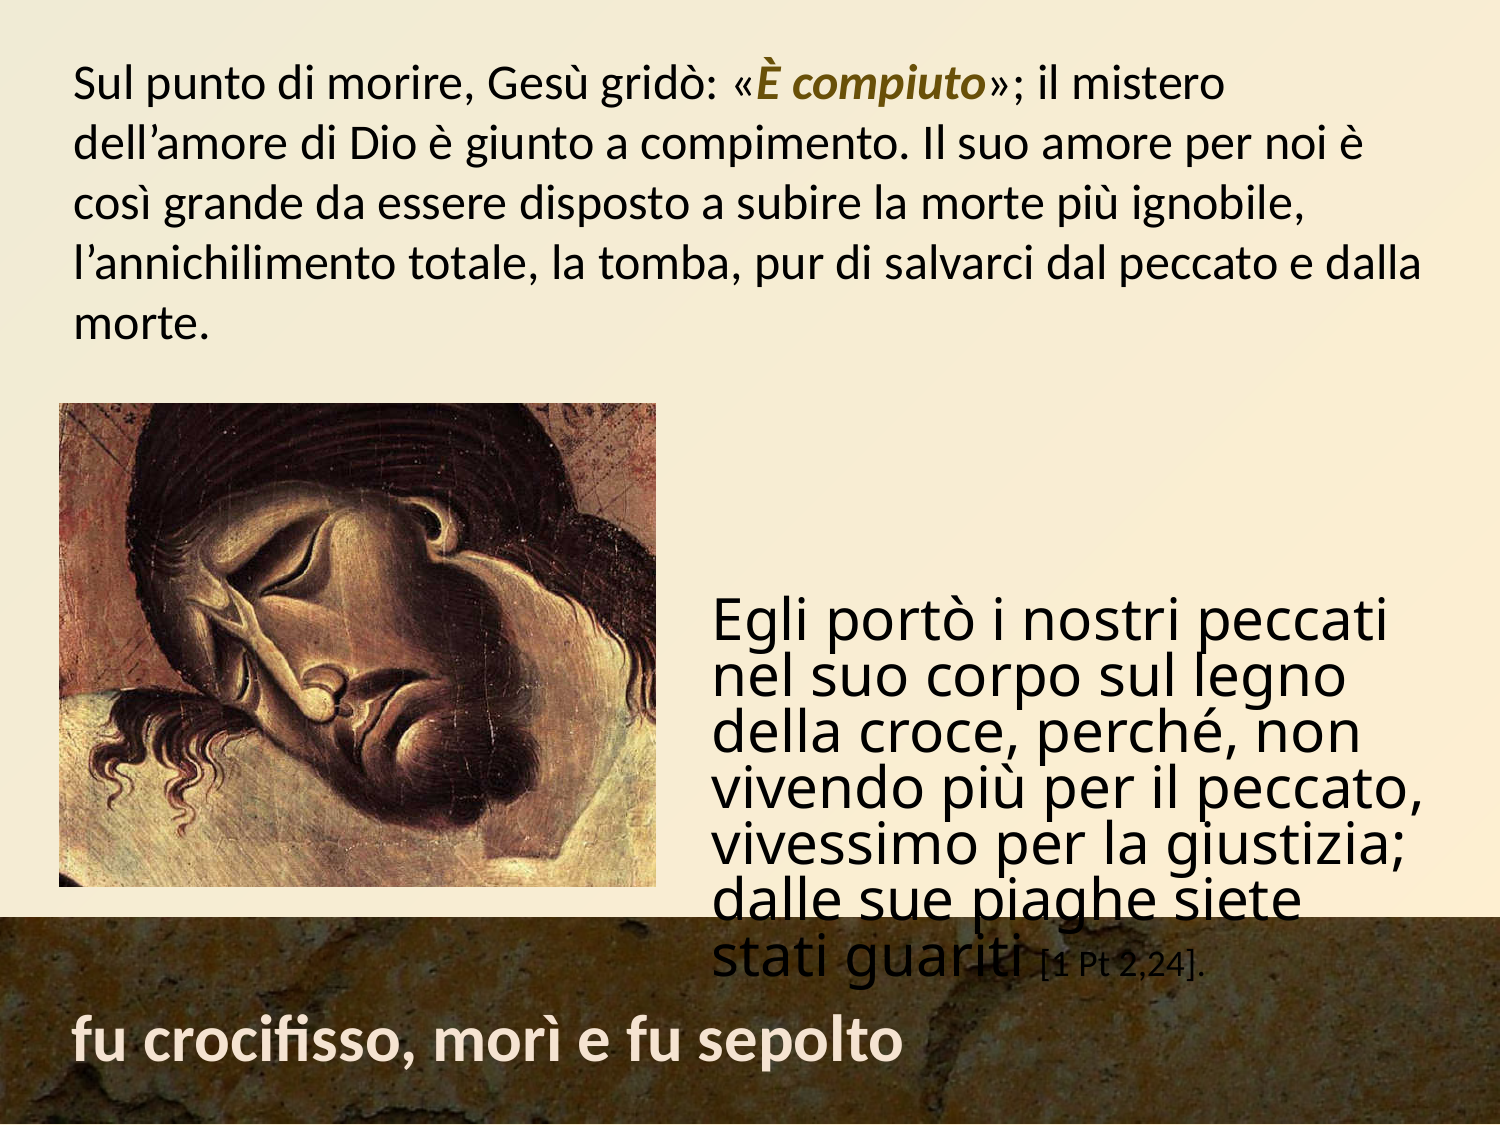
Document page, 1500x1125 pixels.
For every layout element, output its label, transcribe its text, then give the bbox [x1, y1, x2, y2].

text_box fu crocifisso, morì e fu sepolto [57, 987, 921, 1083]
text_box Egli portò i nostri peccati nel suo corpo sul legno della croce, perché, non vivendo più per il peccato, vivessimo per la giustizia; dalle sue piaghe siete stati guariti [1 Pt 2,24]. [696, 588, 1447, 995]
text_box Sul punto di morire, Gesù gridò: «È compiuto»; il mistero dell’amore di Dio è giunto a compimento. Il suo amore per noi è così grande da essere disposto a subire la morte più ignobile, l’annichilimento totale, la tomba, pur di salvarci dal peccato e dalla morte. [59, 42, 1447, 358]
picture [58, 403, 656, 887]
picture [0, 917, 1500, 1124]
